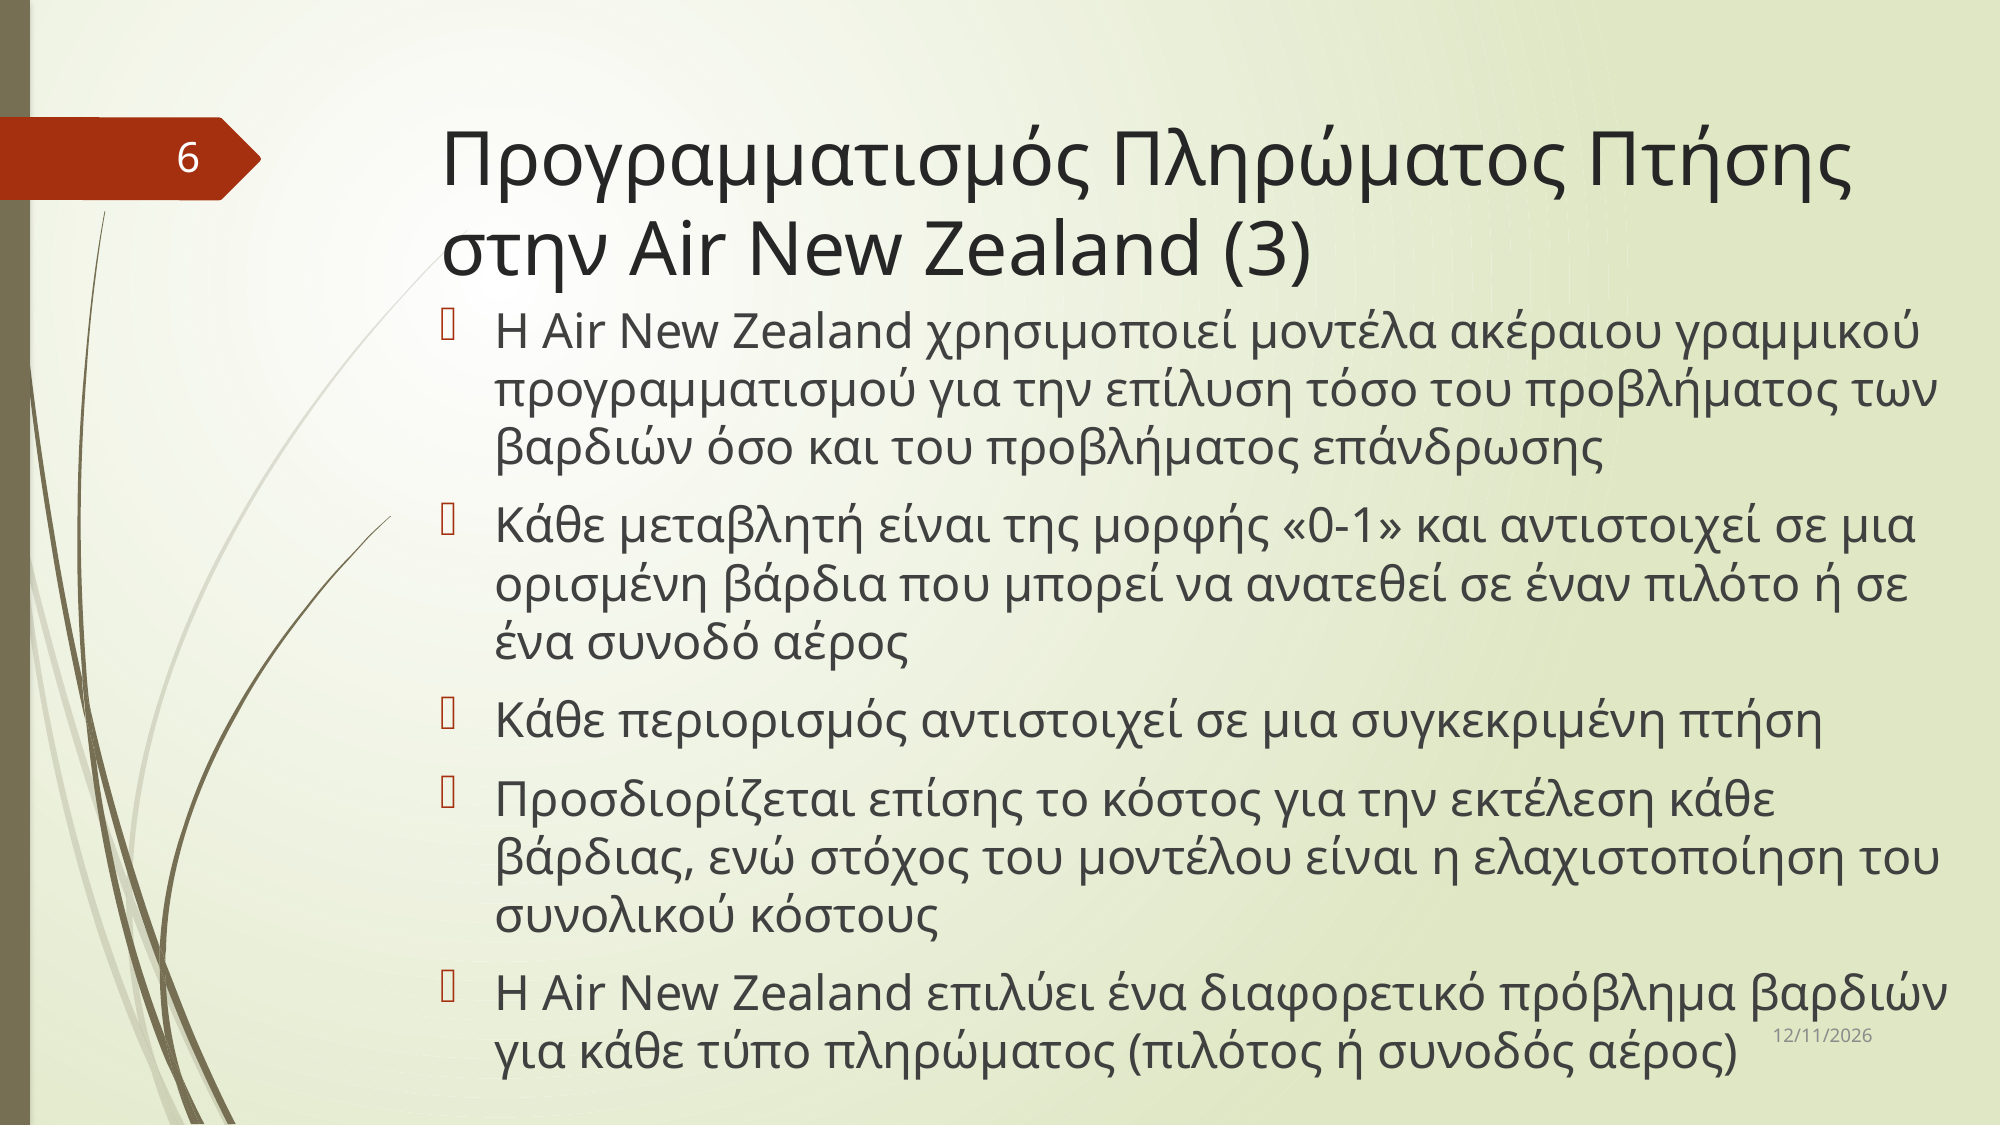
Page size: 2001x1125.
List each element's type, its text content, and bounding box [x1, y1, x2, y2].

slide_number 6 [87, 129, 216, 190]
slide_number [1699, 1005, 1888, 1067]
list Η Air New Zealand χρησιμοποιεί μοντέλα ακέραιου γραμμικού προγραμματισμού για την επίλυση τόσο του προβλήματος των βαρδιών όσο και του προβλήματος επάνδρωσης Κάθε μεταβλητή είναι της μορφής «0-1» και αντιστοιχεί σε μια ορισμένη βάρδια που μπορεί να ανατεθεί σε έναν πιλότο ή σε ένα συνοδό αέρος Κάθε περιορισμός αντιστοιχεί σε μια συγκεκριμένη πτήση Προσδιορίζεται επίσης το κόστος για την εκτέλεση κάθε βάρδιας, ενώ στόχος του μοντέλου είναι η ελαχιστοποίηση του συνολικού κόστους Η Air New Zealand επιλύει ένα διαφορετικό πρόβλημα βαρδιών για κάθε τύπο πληρώματος (πιλότος ή συνοδός αέρος) [424, 292, 2000, 1098]
title Προγραμματισμός Πληρώματος Πτήσης στην Air New Zealand (3) [425, 102, 1888, 292]
